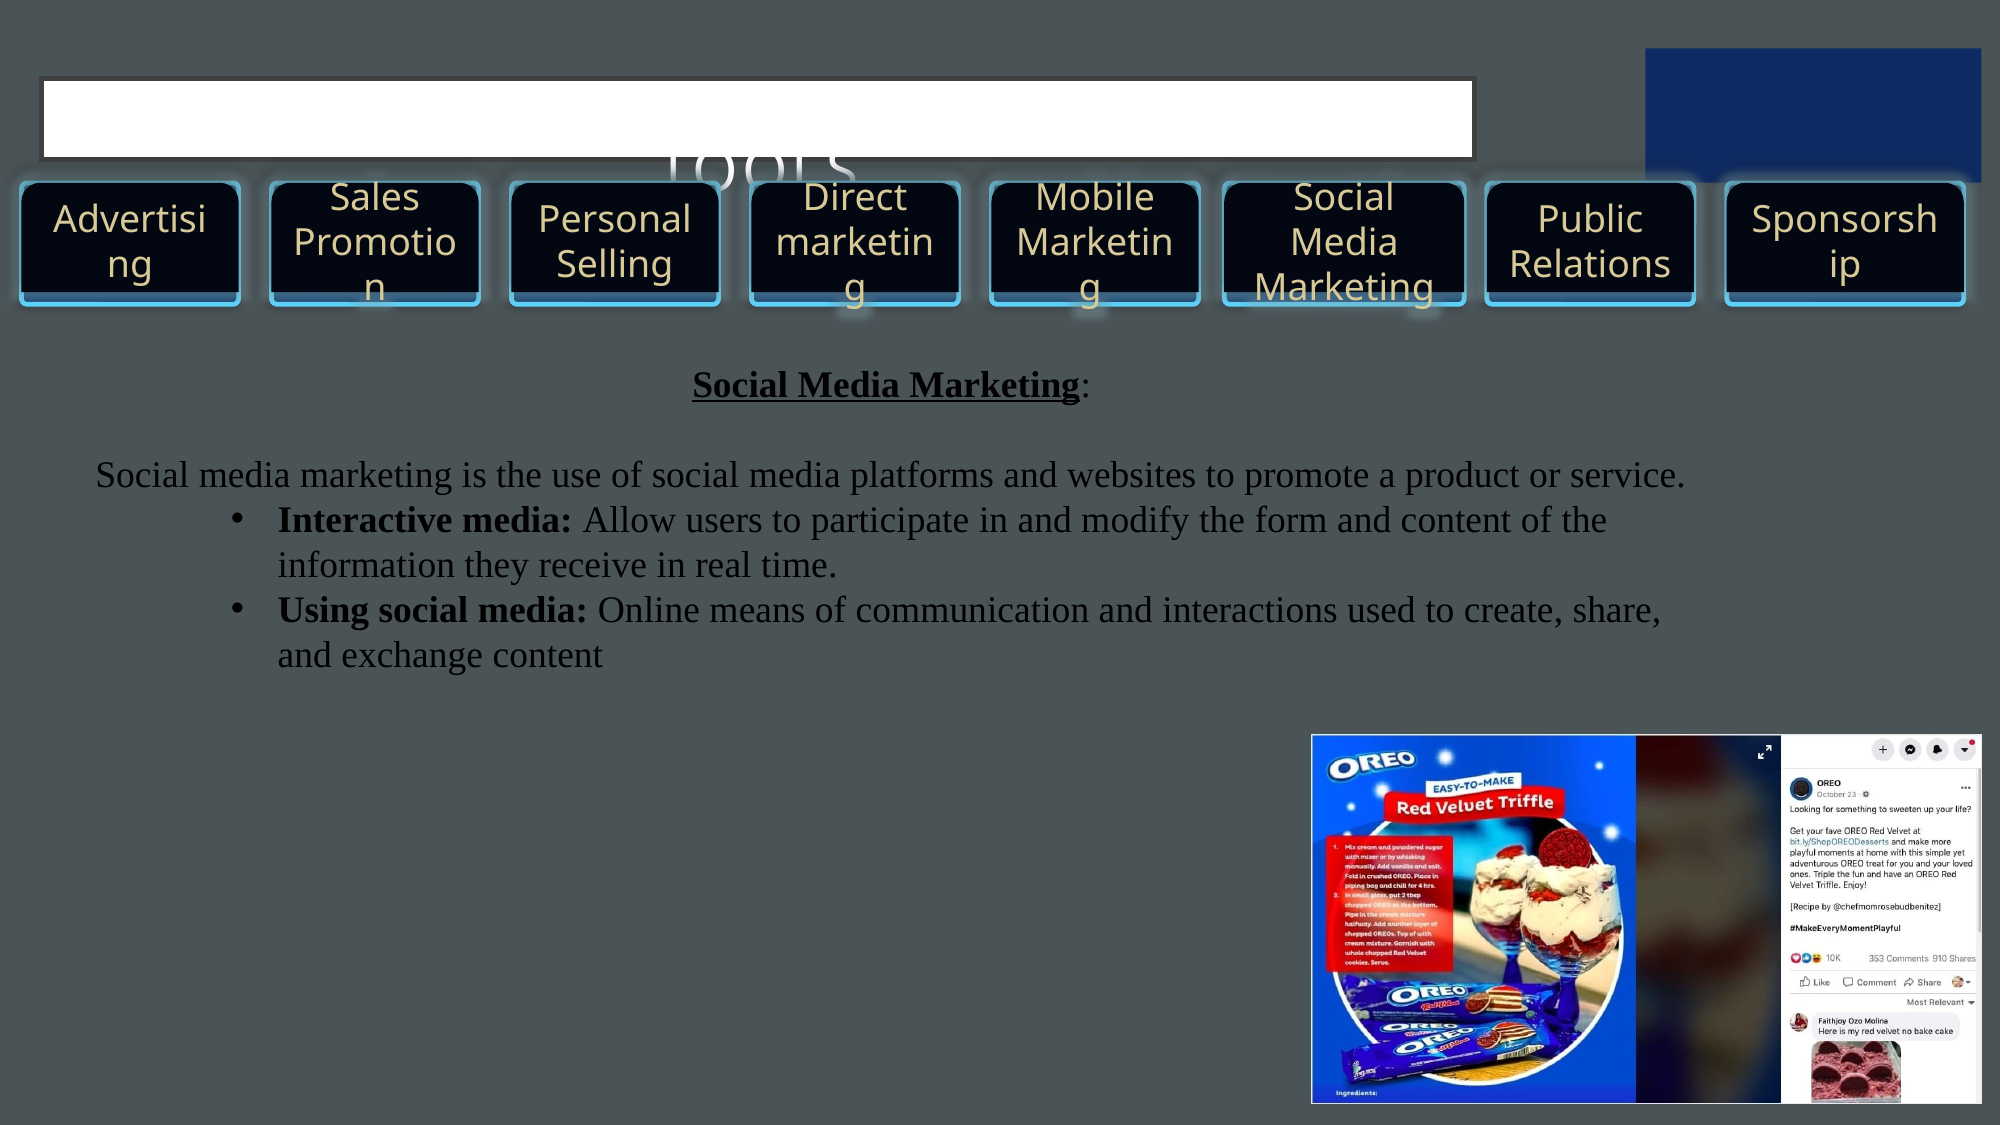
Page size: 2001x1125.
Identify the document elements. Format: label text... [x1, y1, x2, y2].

text_box Direct marketing [750, 181, 960, 294]
text_box Sales Promotion [270, 181, 480, 294]
text_box Social Media Marketing: Social media marketing is the use of social media platforms and websites to promote a product or service. Interactive media: Allow users to participate in and modify the form and content of the information they receive in real time. Using social media: Online means of communication and interactions used to create, share, and exchange content [66, 352, 1727, 723]
title IMC – Different types of promotional tools [39, 76, 1477, 162]
text_box Personal Selling [510, 181, 720, 294]
text_box Sponsorship [1725, 181, 1965, 294]
picture [1311, 734, 1982, 1104]
picture [1974, 51, 1984, 187]
text_box Social Media Marketing [1223, 181, 1466, 294]
text_box Public Relations [1485, 181, 1695, 294]
text_box Advertising [20, 181, 240, 294]
text_box [1644, 47, 1982, 184]
text_box Mobile Marketing [990, 181, 1200, 294]
